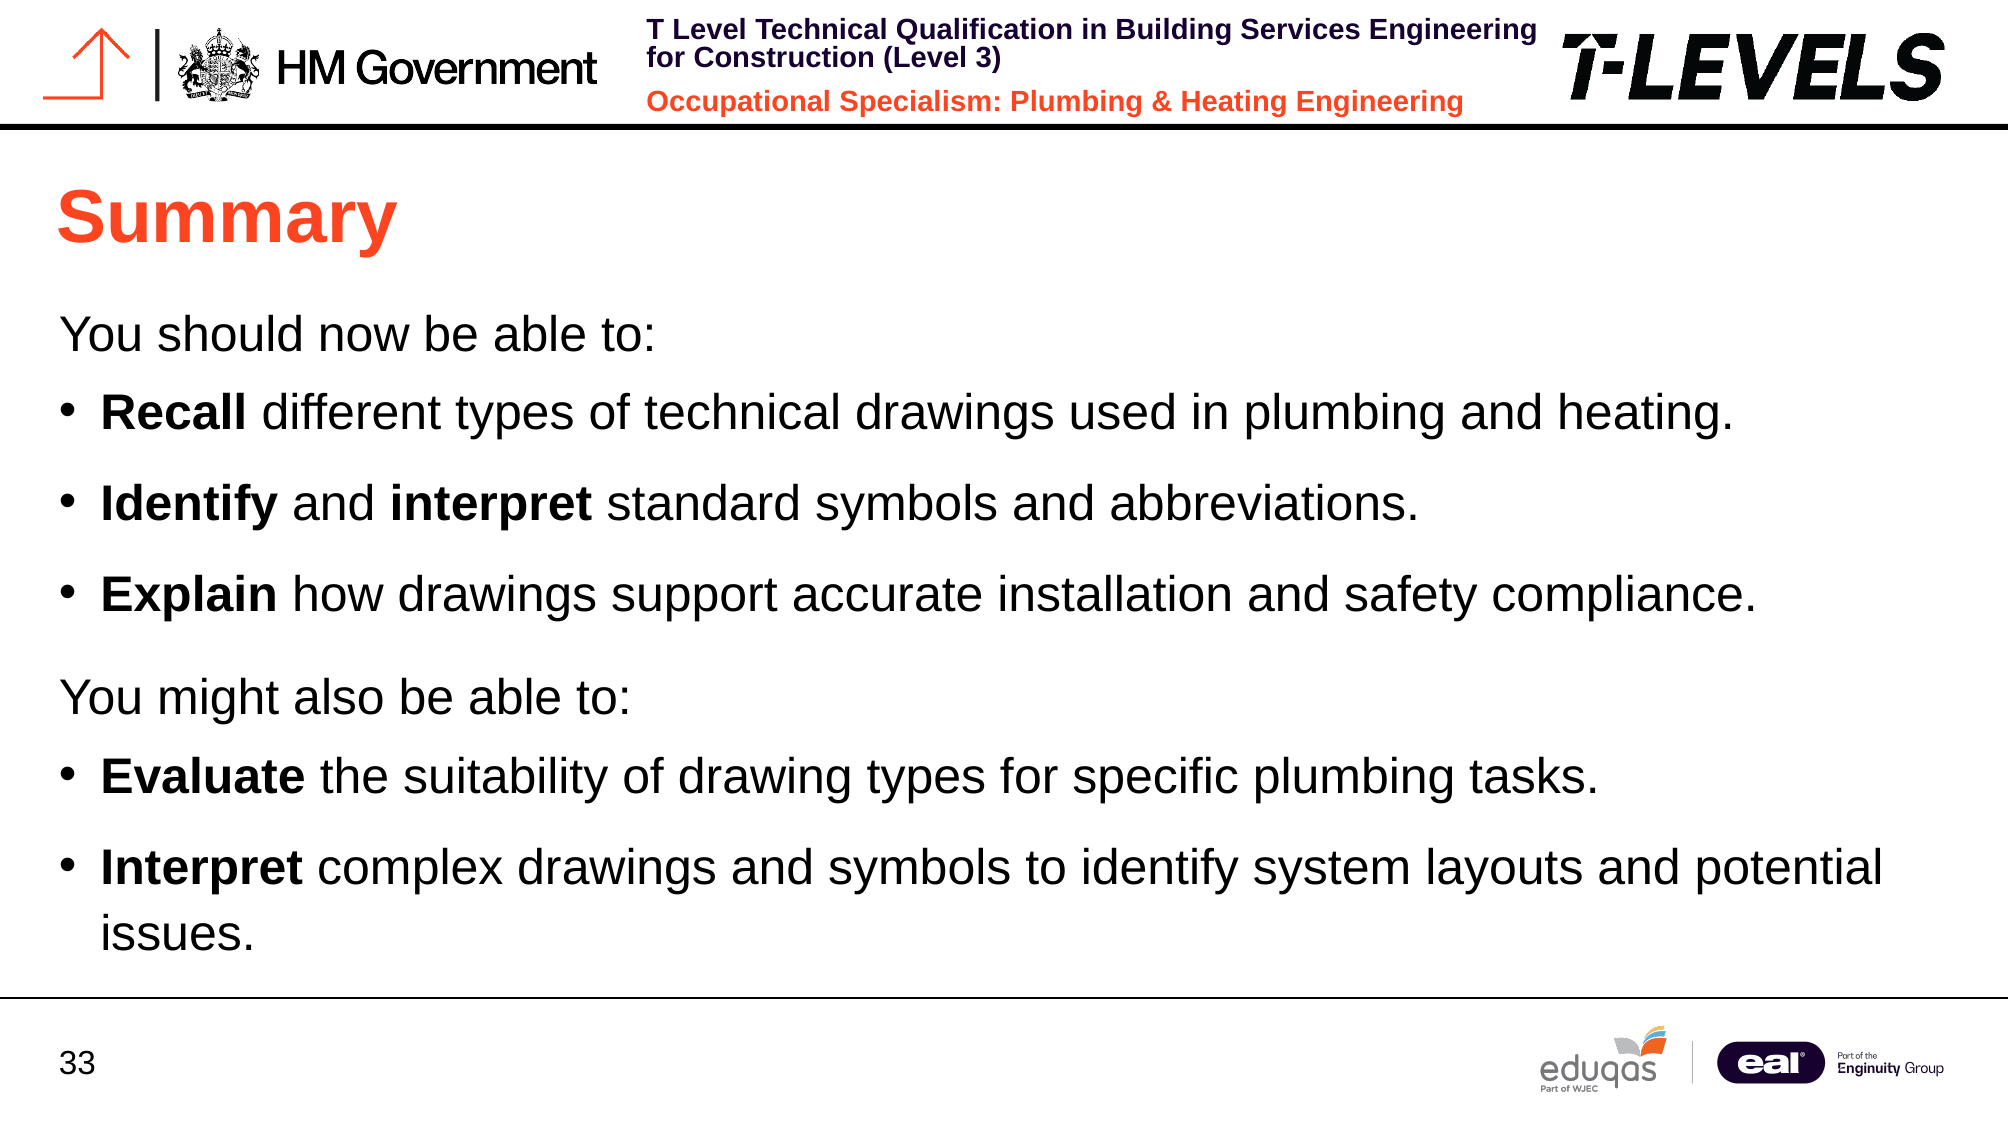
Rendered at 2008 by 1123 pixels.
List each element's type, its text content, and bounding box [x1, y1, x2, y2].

title Summary [41, 111, 1949, 314]
list You should now be able to: Recall different types of technical drawings used in plumbing and heating. Identify and interpret standard symbols and abbreviations. Explain how drawings support accurate installation and safety compliance. You might also be able to: Evaluate the suitability of drawing types for specific plumbing tasks. Interpret complex drawings and symbols to identify system layouts and potential issues. [59, 295, 1967, 975]
picture [1543, 25, 1964, 108]
picture [155, 28, 597, 102]
picture [1535, 1021, 1949, 1097]
picture [38, 27, 136, 100]
